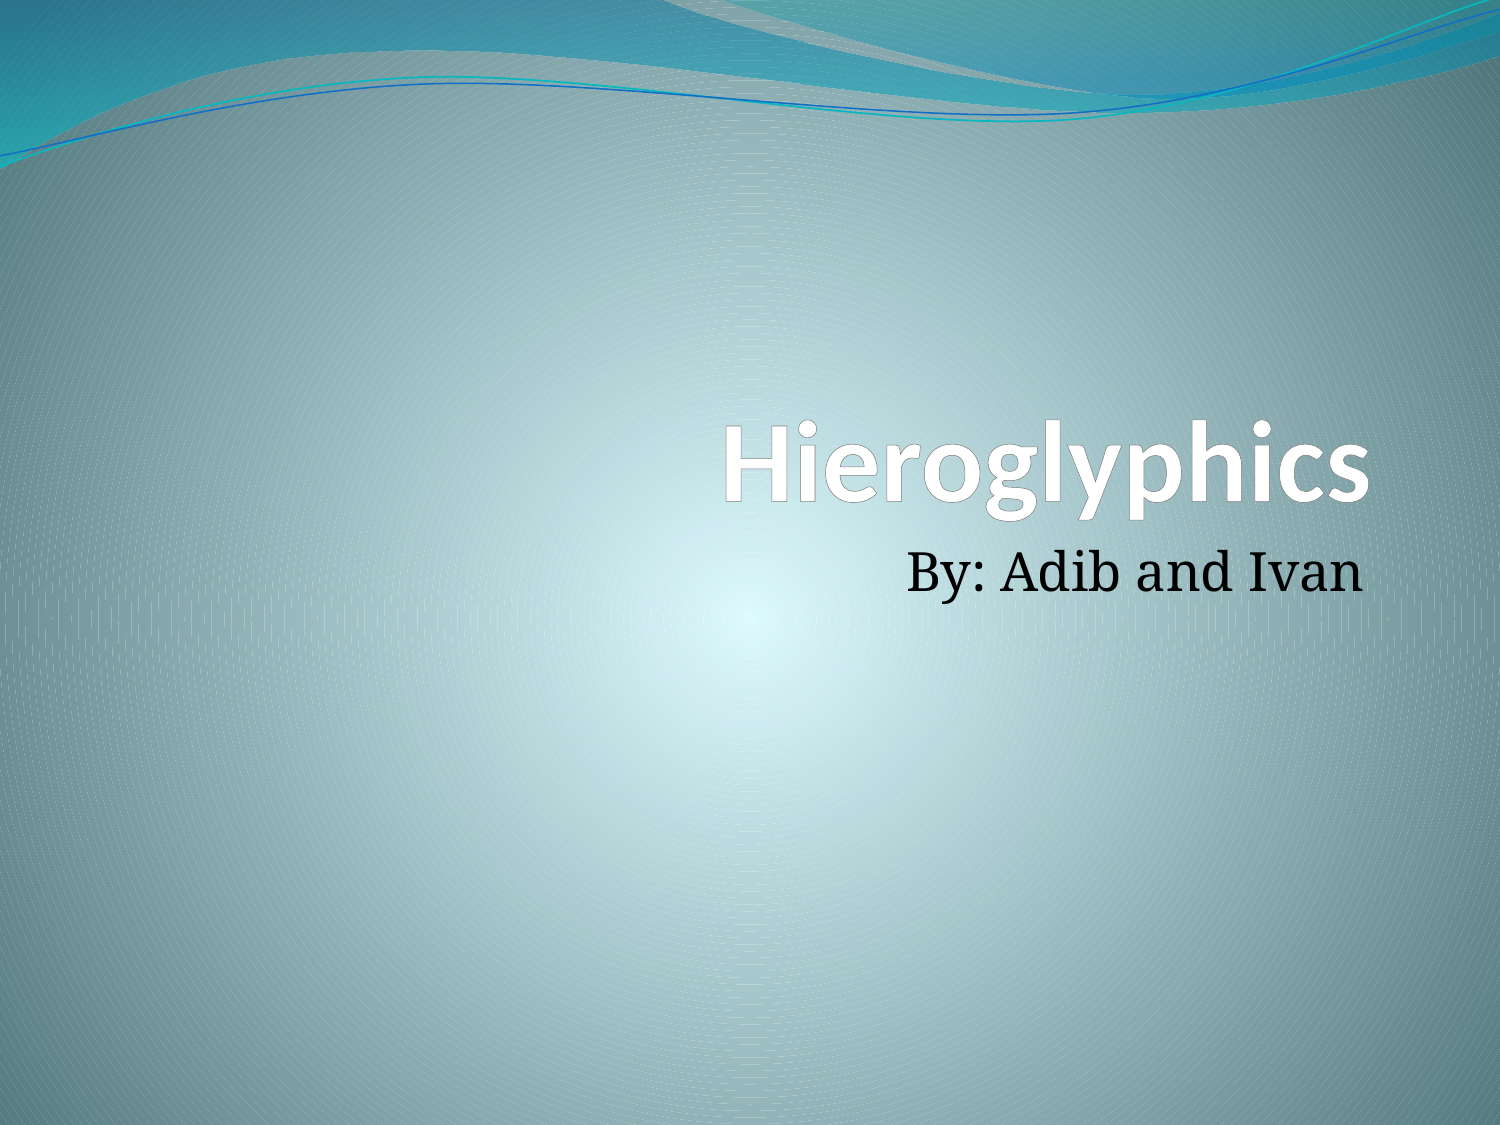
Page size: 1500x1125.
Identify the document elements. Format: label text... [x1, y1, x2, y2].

subtitle By: Adib and Ivan [87, 529, 1376, 818]
title Hieroglyphics [87, 224, 1376, 525]
